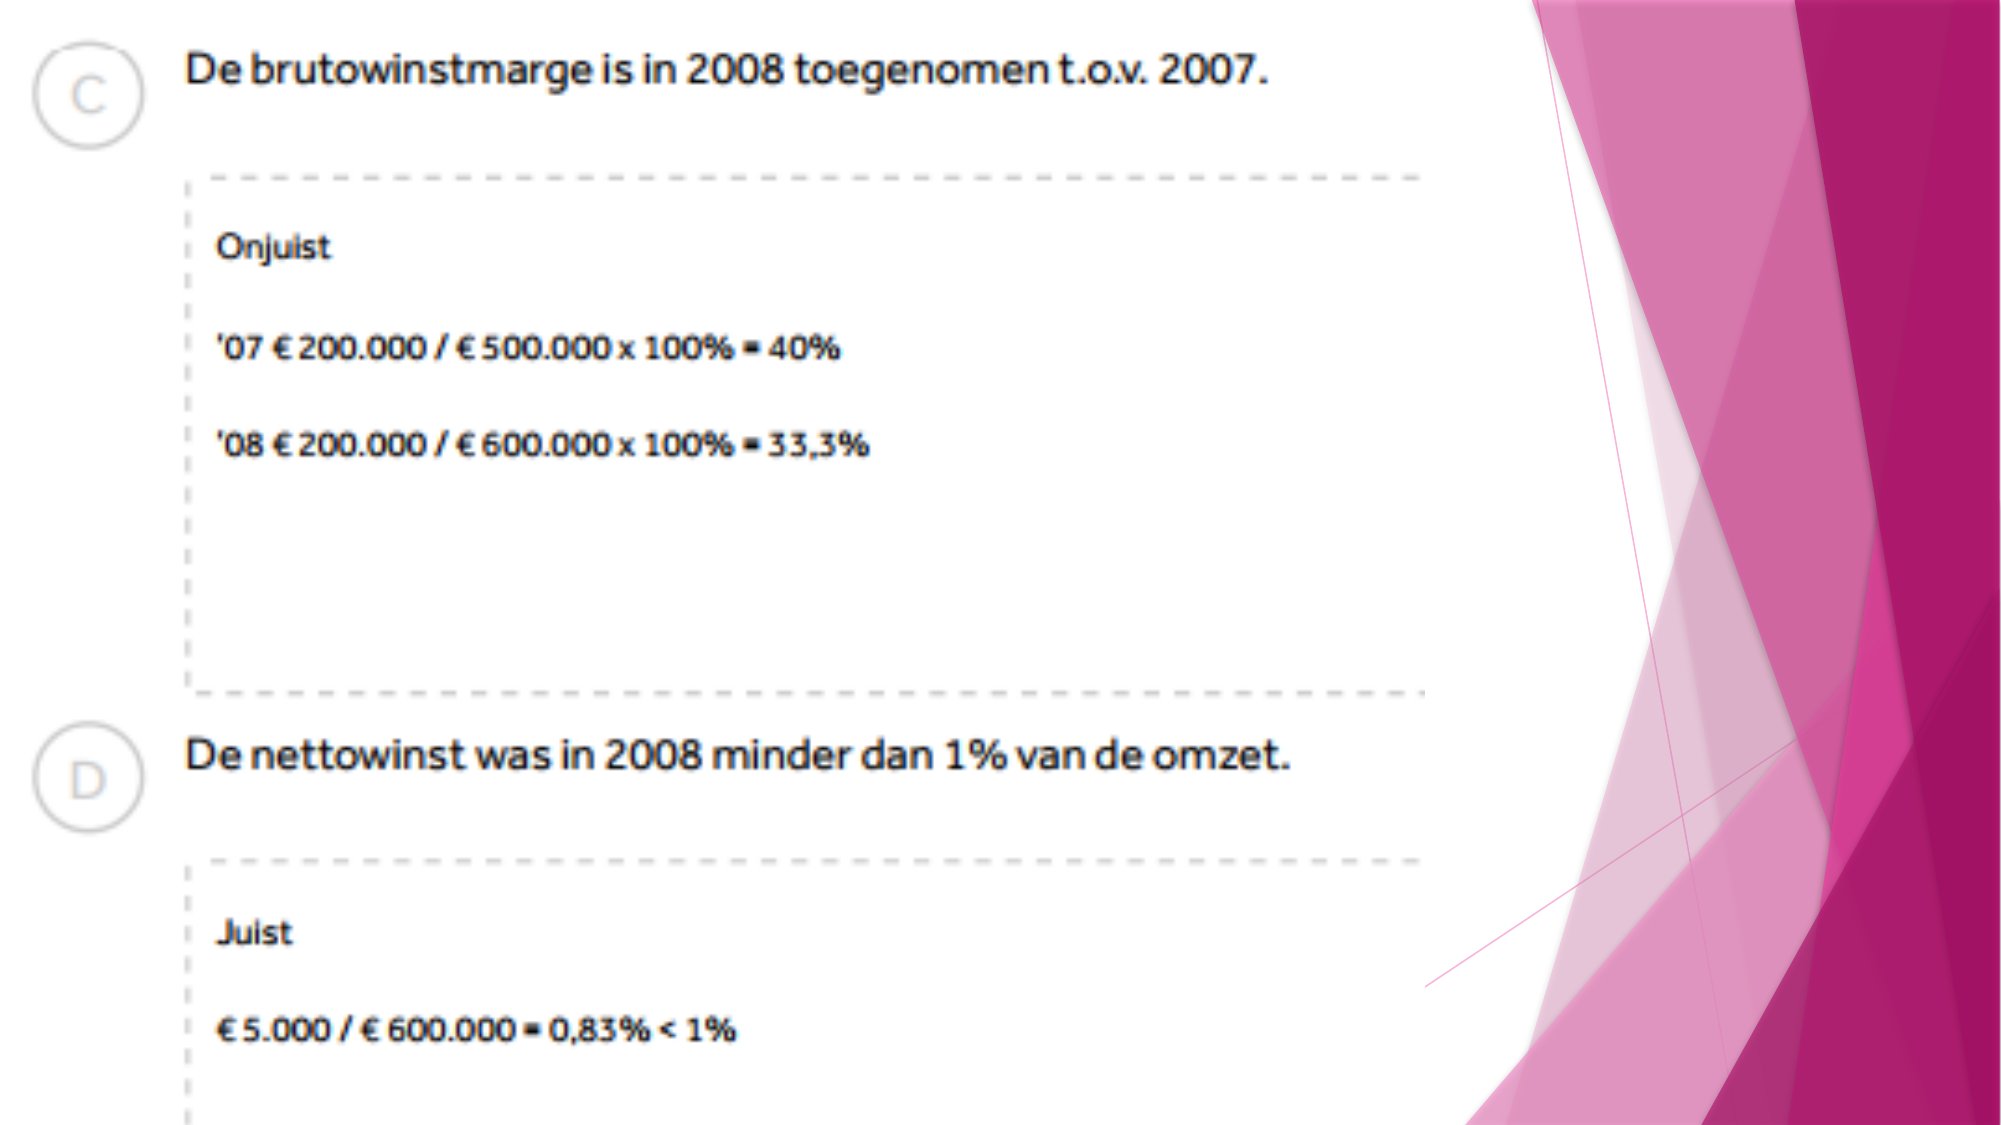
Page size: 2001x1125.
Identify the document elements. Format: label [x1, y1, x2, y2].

picture [0, 0, 1426, 1125]
